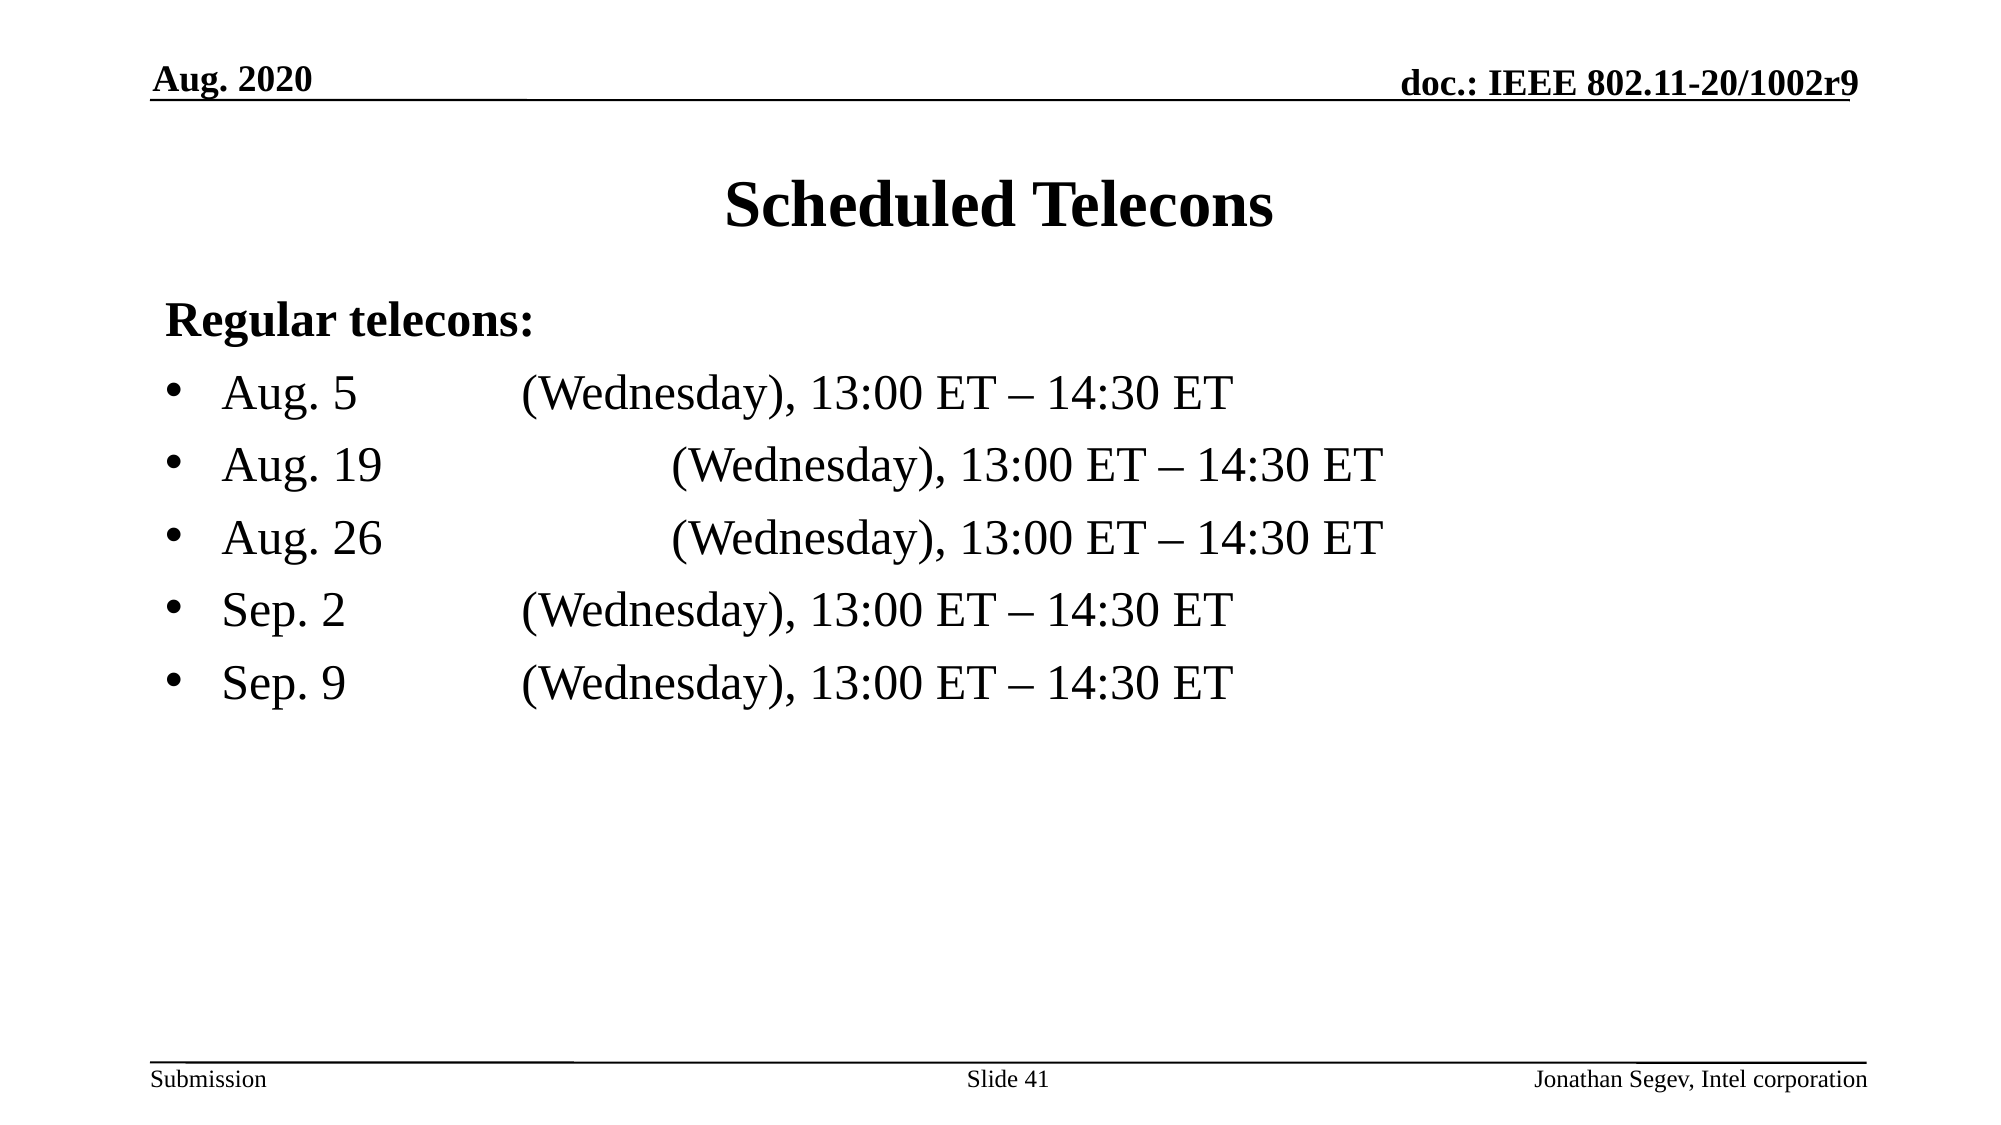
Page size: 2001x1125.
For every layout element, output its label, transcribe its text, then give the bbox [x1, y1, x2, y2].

slide_number Slide 41 [950, 1061, 1067, 1123]
list Regular telecons: Aug. 5 (Wednesday), 13:00 ET – 14:30 ET Aug. 19 (Wednesday), 13:00 ET – 14:30 ET Aug. 26 (Wednesday), 13:00 ET – 14:30 ET Sep. 2 (Wednesday), 13:00 ET – 14:30 ET Sep. 9 (Wednesday), 13:00 ET – 14:30 ET [149, 278, 1850, 670]
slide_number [152, 54, 563, 100]
footer Jonathan Segev, Intel corporation [1171, 1061, 1869, 1093]
title Scheduled Telecons [149, 112, 1850, 278]
